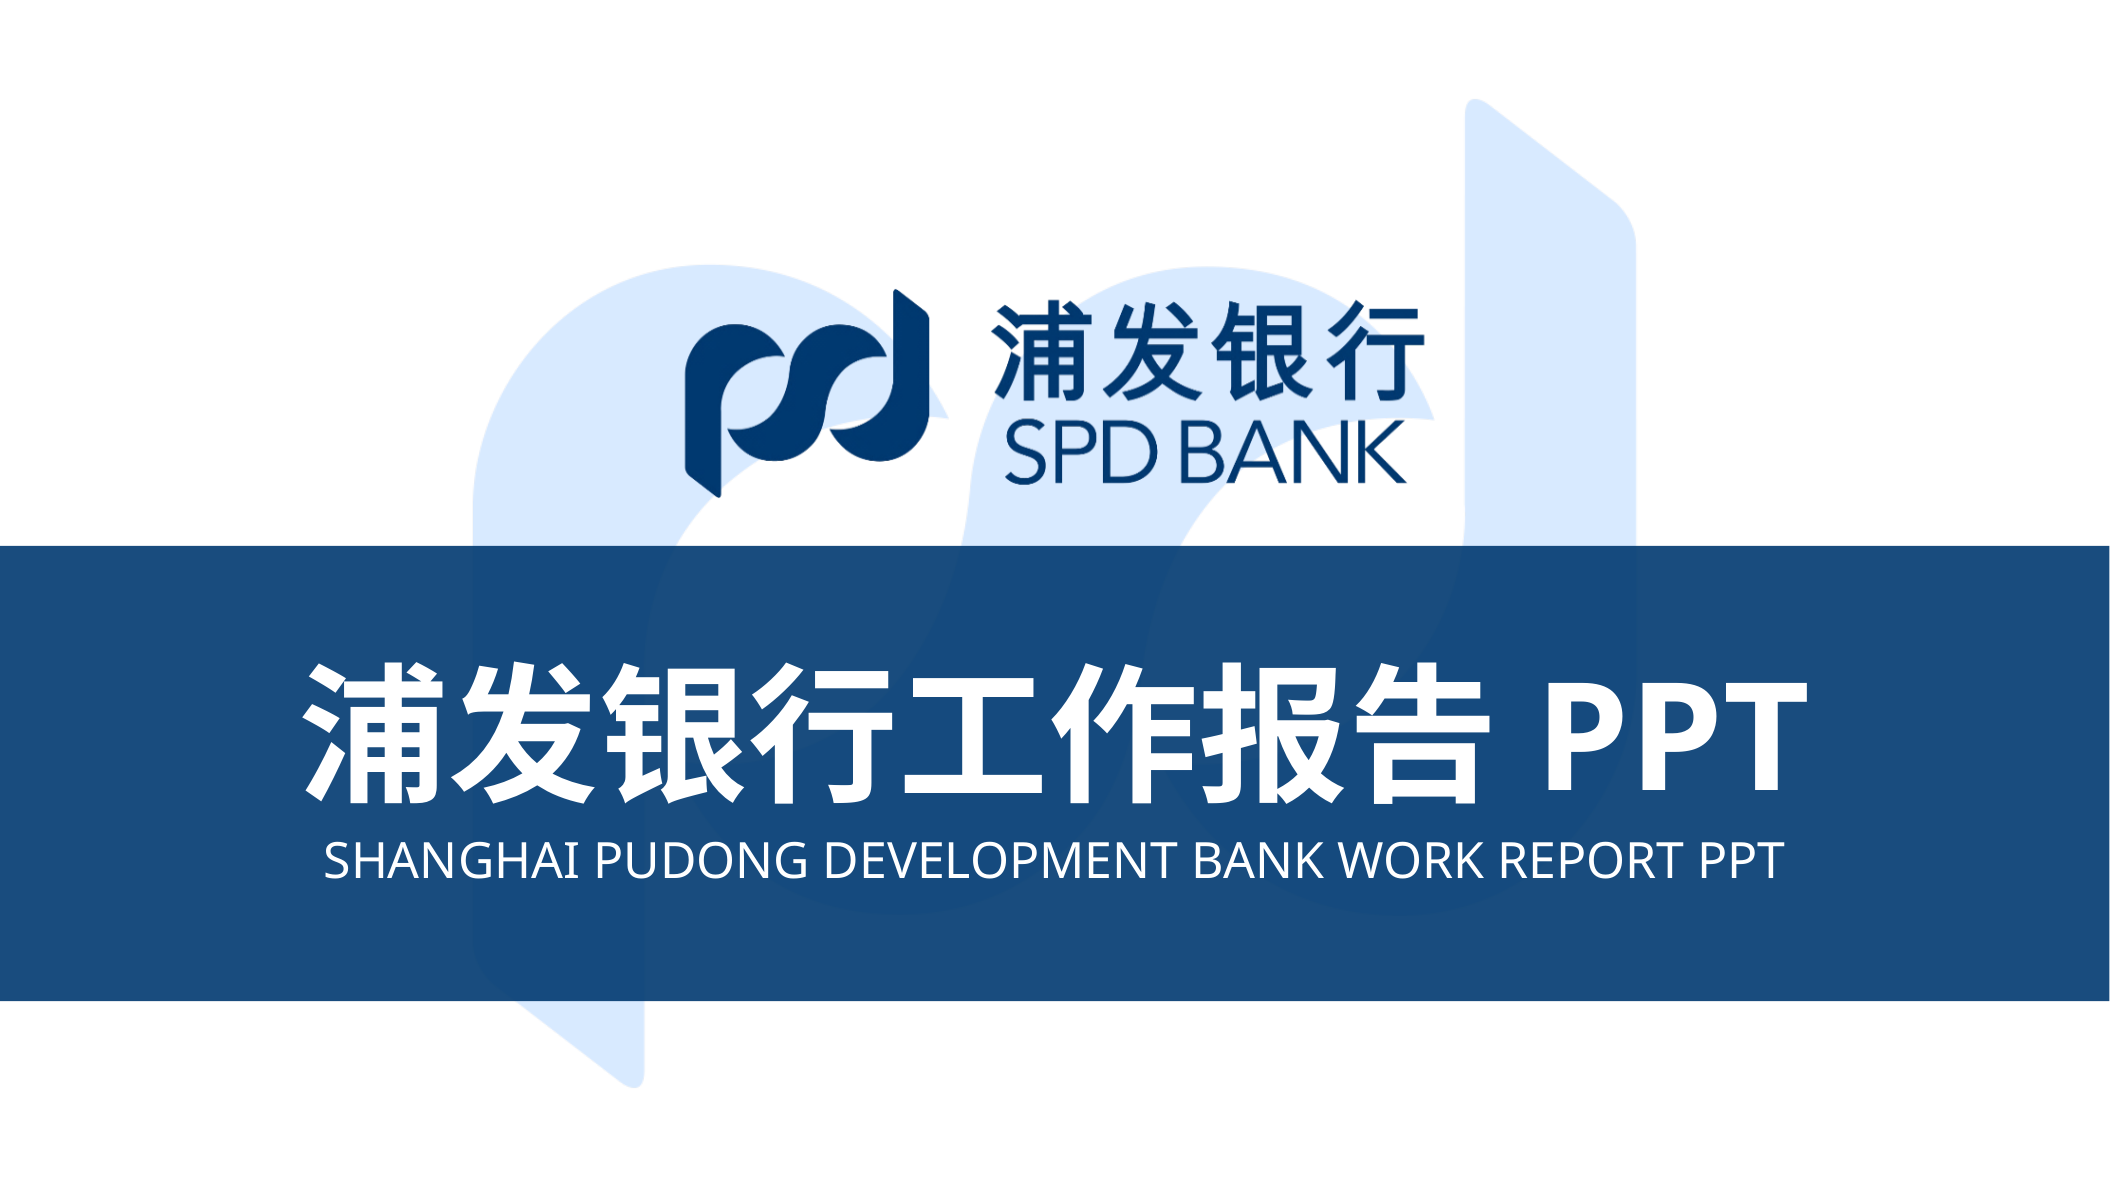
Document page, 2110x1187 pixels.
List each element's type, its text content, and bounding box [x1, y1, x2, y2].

text_box 浦发银行工作报告PPT [258, 640, 468, 821]
text_box [0, 545, 468, 1002]
text_box SHANGHAI PUDONG DEVELOPMENT BANK WORK REPORT PPT [1641, 828, 1829, 889]
text_box SHANGHAI PUDONG DEVELOPMENT BANK WORK REPORT PPT [281, 828, 468, 889]
text_box [1641, 545, 2110, 1002]
picture [468, 59, 1641, 1127]
text_box 浦发银行工作报告PPT [1641, 640, 1851, 821]
